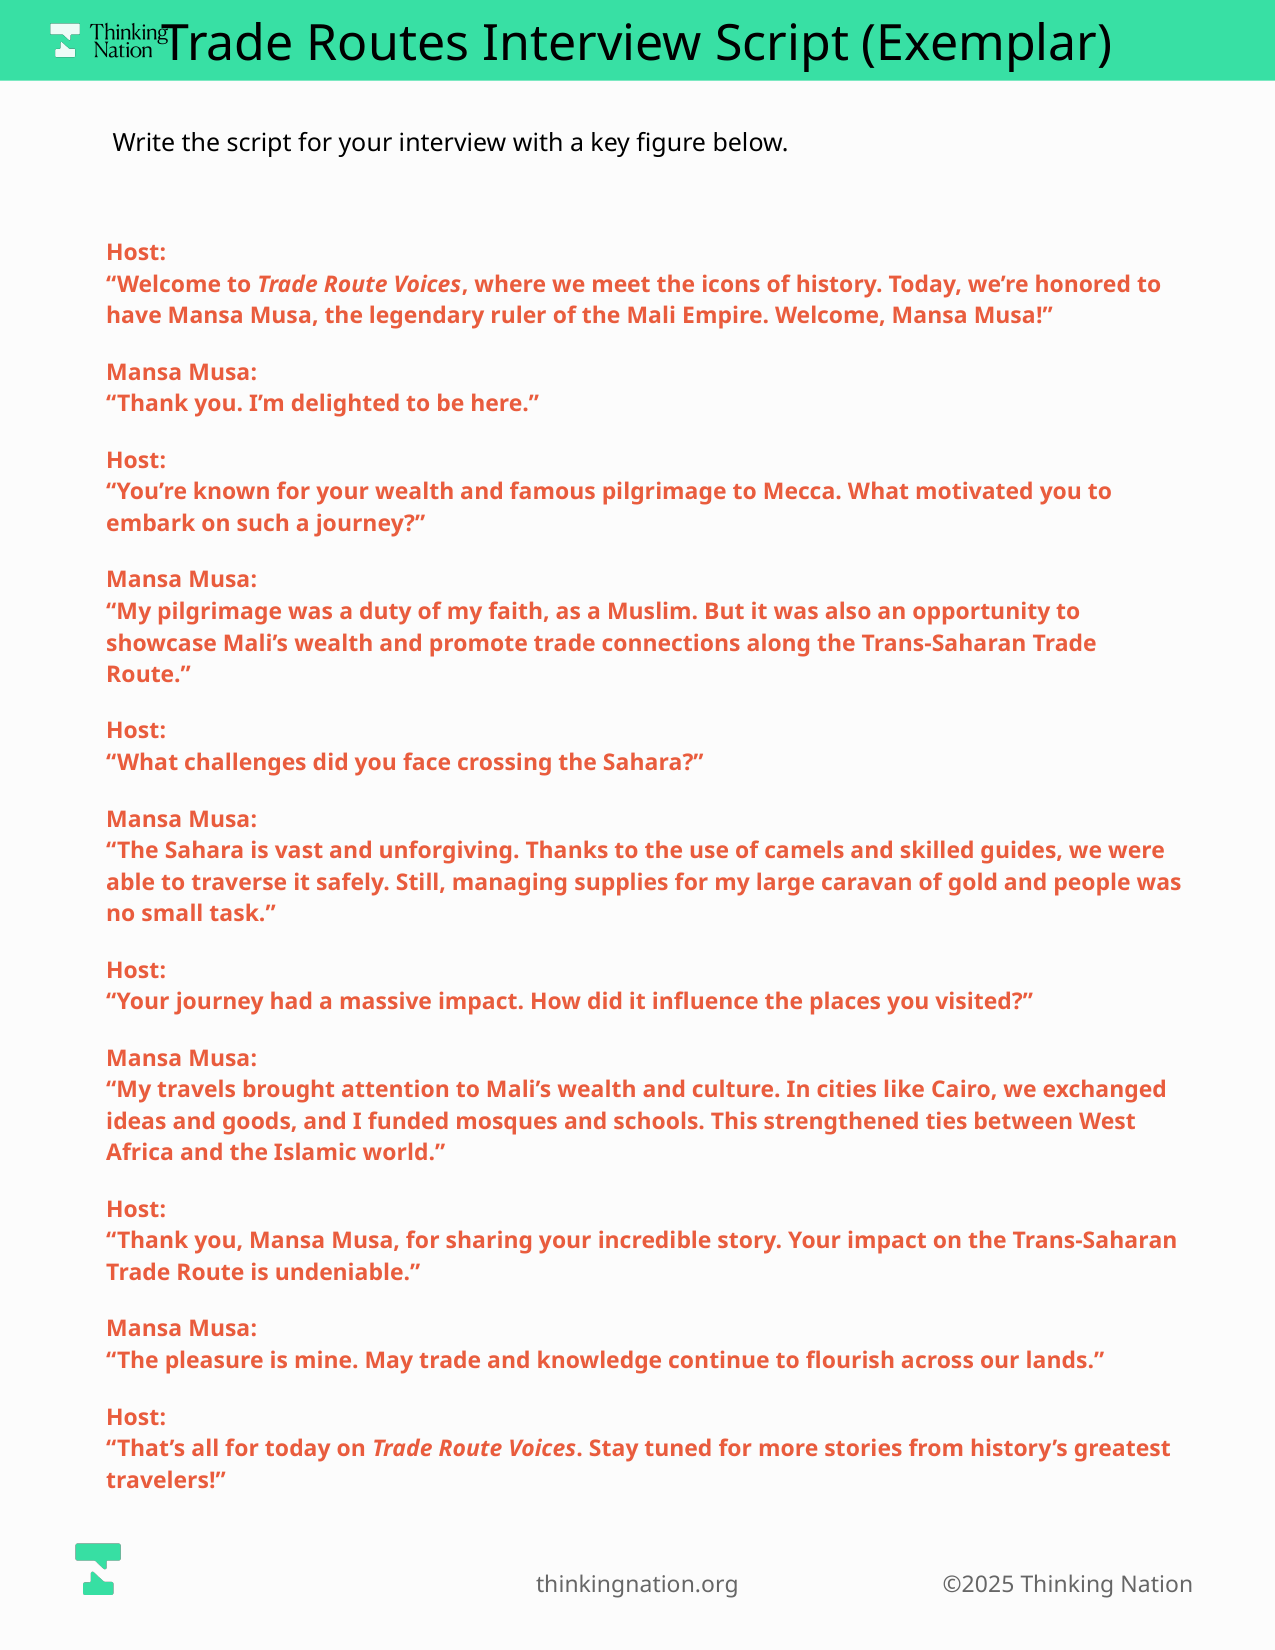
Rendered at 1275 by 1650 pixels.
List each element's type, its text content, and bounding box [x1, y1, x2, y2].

text_box Write the script for your interview with a key figure below. [97, 107, 1178, 172]
text_box ©2025 Thinking Nation [907, 1553, 1210, 1605]
picture [36, 12, 172, 69]
picture [62, 1533, 134, 1605]
text_box Trade Routes Interview Script (Exemplar) [0, 0, 1275, 81]
text_box thinkingnation.org [486, 1553, 789, 1605]
text_box Host: “Welcome to Trade Route Voices, where we meet the icons of history. Today, we’re honored to have Mansa Musa, the legendary ruler of the Mali Empire. Welcome, Mansa Musa!” Mansa Musa: “Thank you. I’m delighted to be here.” Host: “You’re known for your wealth and famous pilgrimage to Mecca. What motivated you to embark on such a journey?” Mansa Musa: “My pilgrimage was a duty of my faith, as a Muslim. But it was also an opportunity to showcase Mali’s wealth and promote trade connections along the Trans-Saharan Trade Route.” Host: “What challenges did you face crossing the Sahara?” Mansa Musa: “The Sahara is vast and unforgiving. Thanks to the use of camels and skilled guides, we were able to traverse it safely. Still, managing supplies for my large caravan of gold and people was no small task.” Host: “Your journey had a massive impact. How did it influence the places you visited?” Mansa Musa: “My travels brought attention to Mali’s wealth and culture. In cities like Cairo, we exchanged ideas and goods, and I funded mosques and schools. This strengthened ties between West Africa and the Islamic world.” Host: “Thank you, Mansa Musa, for sharing your incredible story. Your impact on the Trans-Saharan Trade Route is undeniable.” Mansa Musa: “The pleasure is mine. May trade and knowledge continue to flourish across our lands.” Host: “That’s all for today on Trade Route Voices. Stay tuned for more stories from history’s greatest travelers!” [91, 218, 1199, 1502]
